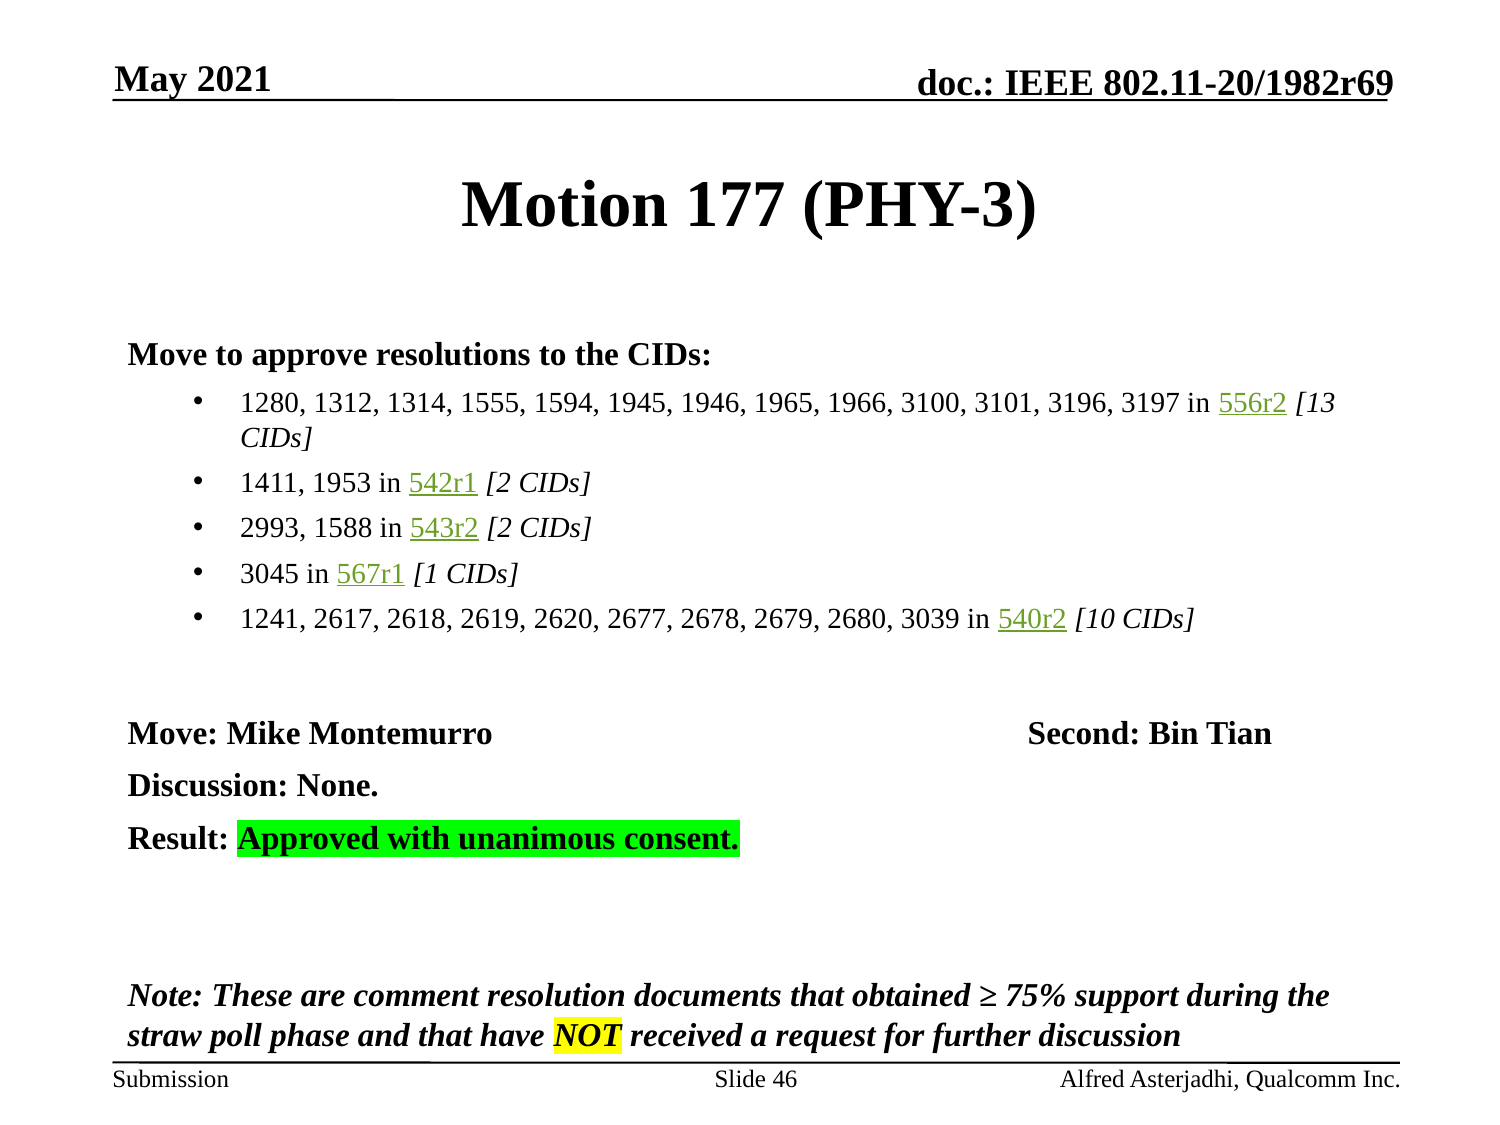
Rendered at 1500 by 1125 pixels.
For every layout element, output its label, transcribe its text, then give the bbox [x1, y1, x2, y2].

list Move to approve resolutions to the CIDs: 1280, 1312, 1314, 1555, 1594, 1945, 1946, 1965, 1966, 3100, 3101, 3196, 3197 in 556r2 [13 CIDs] 1411, 1953 in 542r1 [2 CIDs] 2993, 1588 in 543r2 [2 CIDs] 3045 in 567r1 [1 CIDs] 1241, 2617, 2618, 2619, 2620, 2677, 2678, 2679, 2680, 3039 in 540r2 [10 CIDs] Move: Mike Montemurro Second: Bin Tian Discussion: None. Result: Approved with unanimous consent. Note: These are comment resolution documents that obtained ≥ 75% support during the straw poll phase and that have NOT received a request for further discussion [112, 324, 1388, 1063]
slide_number Slide 46 [712, 1061, 800, 1123]
footer Alfred Asterjadhi, Qualcomm Inc. [878, 1061, 1402, 1093]
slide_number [114, 54, 423, 100]
title Motion 177 (PHY-3) [112, 112, 1388, 288]
